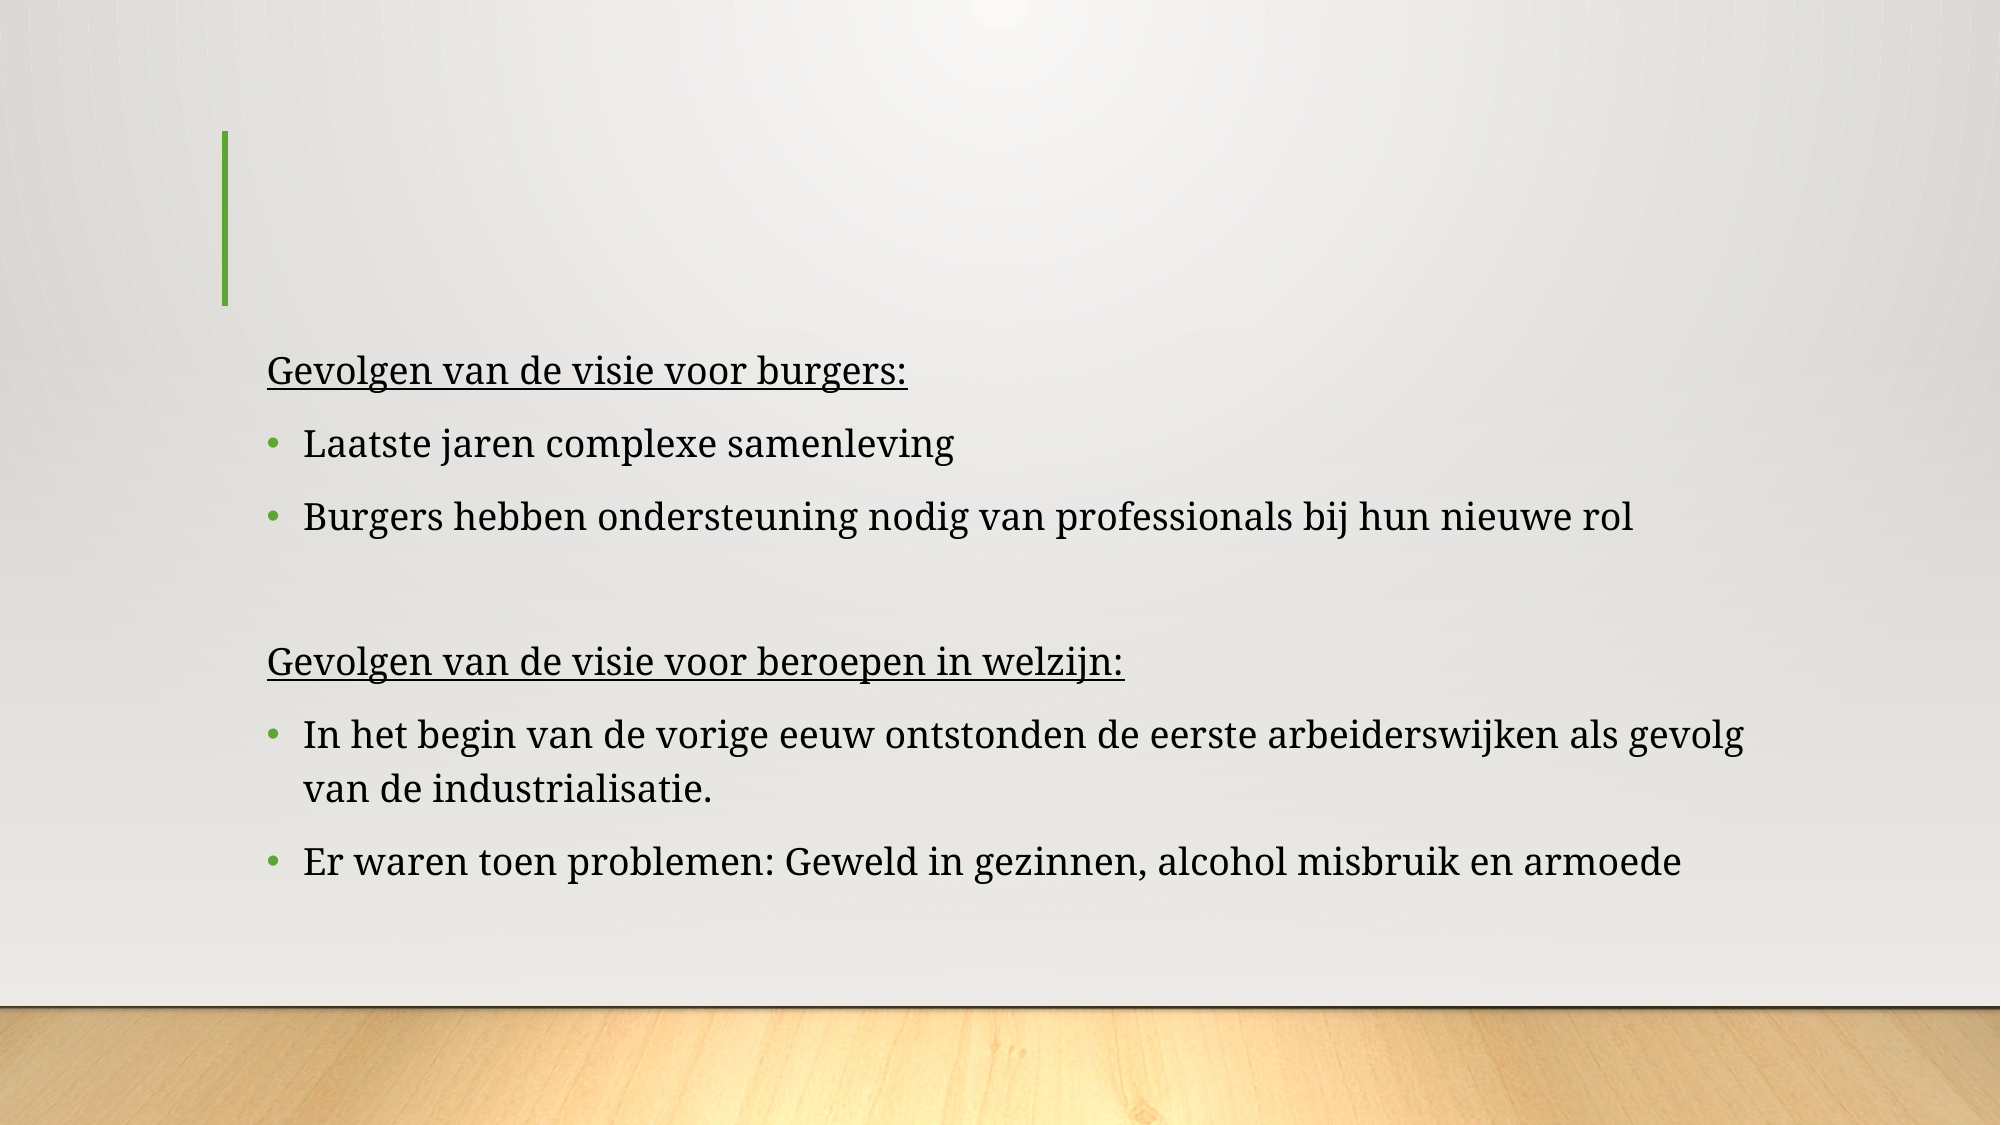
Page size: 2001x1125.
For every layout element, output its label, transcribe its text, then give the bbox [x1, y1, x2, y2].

list Gevolgen van de visie voor burgers: Laatste jaren complexe samenleving Burgers hebben ondersteuning nodig van professionals bij hun nieuwe rol Gevolgen van de visie voor beroepen in welzijn: In het begin van de vorige eeuw ontstonden de eerste arbeiderswijken als gevolg van de industrialisatie. Er waren toen problemen: Geweld in gezinnen, alcohol misbruik en armoede [251, 330, 1814, 897]
picture [0, 1006, 2000, 1125]
